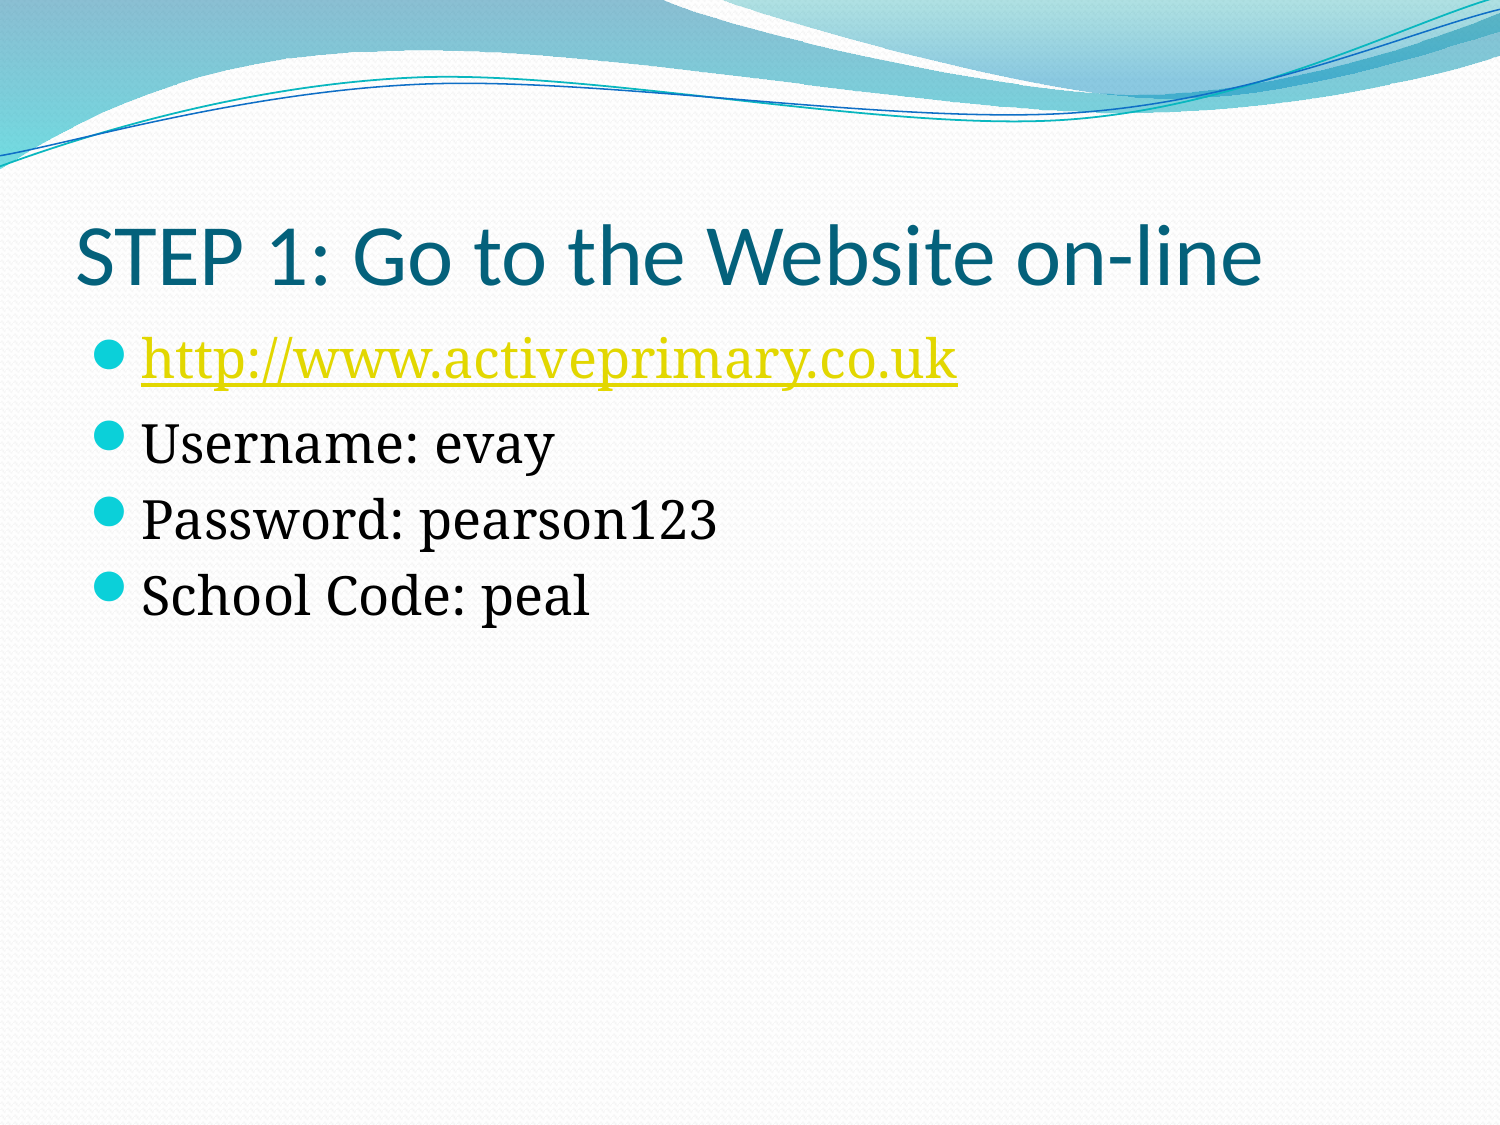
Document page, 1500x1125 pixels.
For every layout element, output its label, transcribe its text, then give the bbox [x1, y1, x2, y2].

list http://www.activeprimary.co.uk Username: evay Password: pearson123 School Code: peal [75, 317, 1425, 1038]
title STEP 1: Go to the Website on-line [75, 115, 1425, 303]
